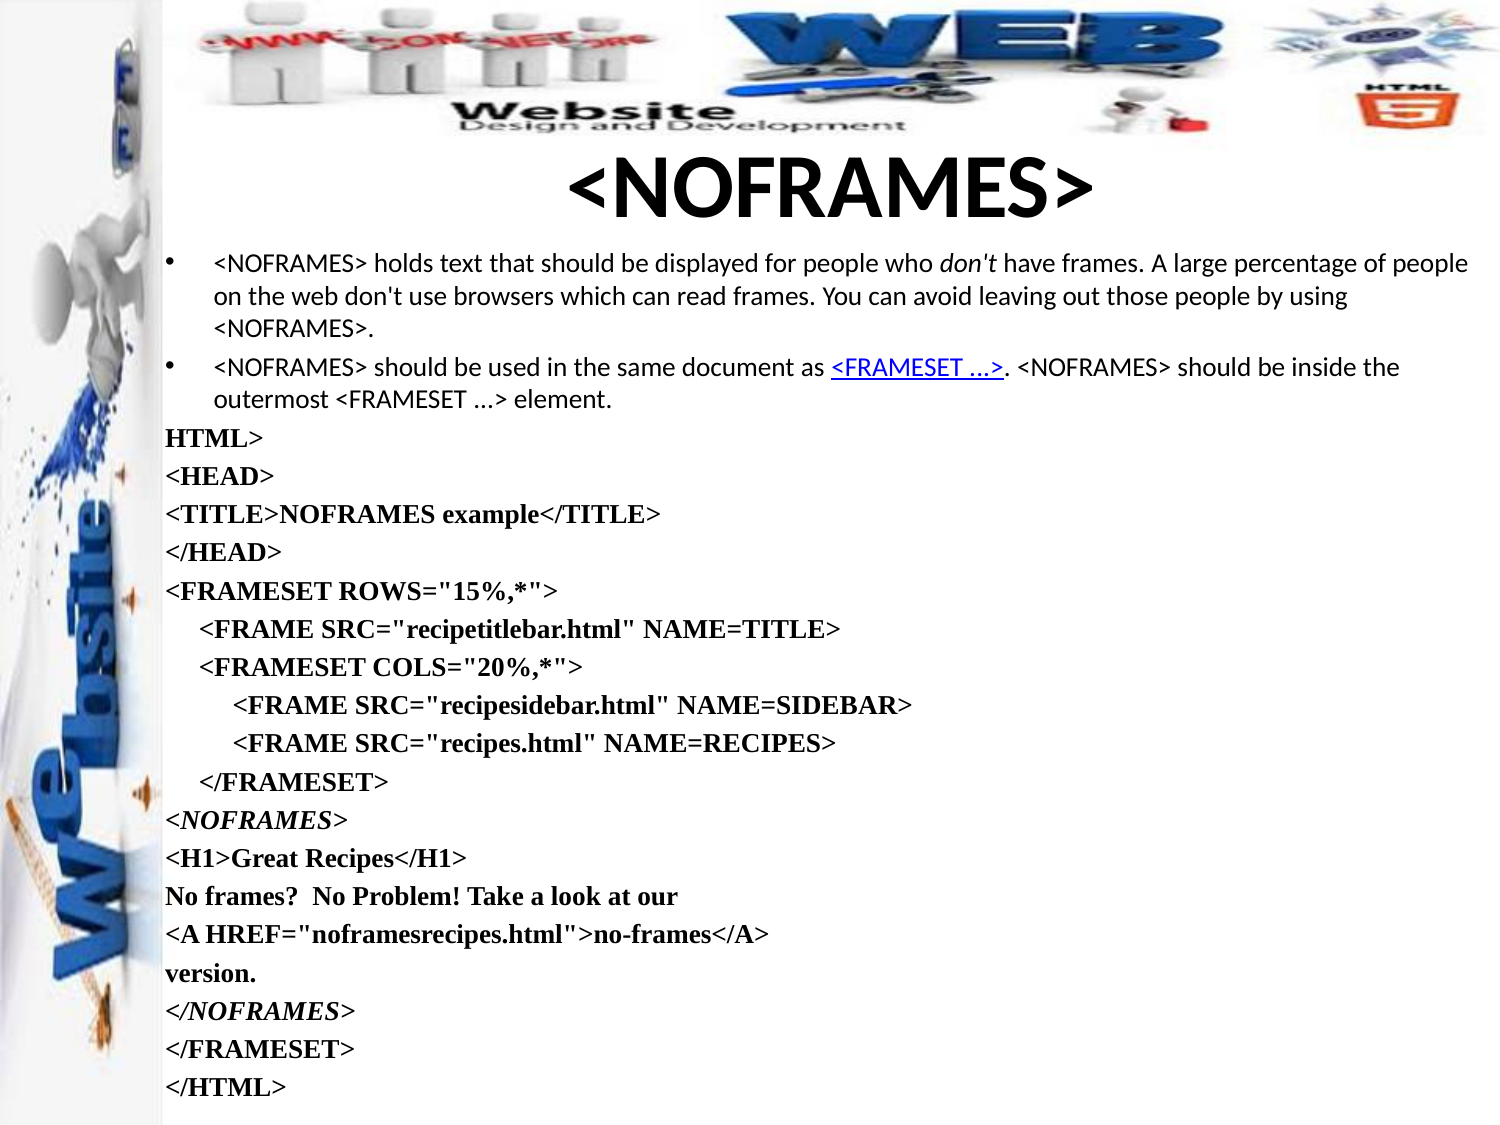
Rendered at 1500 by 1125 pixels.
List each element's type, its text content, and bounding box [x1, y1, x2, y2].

picture [0, 0, 1500, 1125]
title <NOFRAMES> [162, 112, 1500, 237]
list <NOFRAMES> holds text that should be displayed for people who don't have frames. A large percentage of people on the web don't use browsers which can read frames. You can avoid leaving out those people by using <NOFRAMES>. <NOFRAMES> should be used in the same document as <FRAMESET ...>. <NOFRAMES> should be inside the outermost <FRAMESET ...> element. HTML> <HEAD> <TITLE>NOFRAMES example</TITLE> </HEAD> <FRAMESET ROWS="15%,*"> <FRAME SRC="recipetitlebar.html" NAME=TITLE> <FRAMESET COLS="20%,*"> <FRAME SRC="recipesidebar.html" NAME=SIDEBAR> <FRAME SRC="recipes.html" NAME=RECIPES> </FRAMESET> <NOFRAMES> <H1>Great Recipes</H1> No frames? No Problem! Take a look at our <A HREF="noframesrecipes.html">no-frames</A> version. </NOFRAMES> </FRAMESET> </HTML> [150, 237, 1500, 1125]
